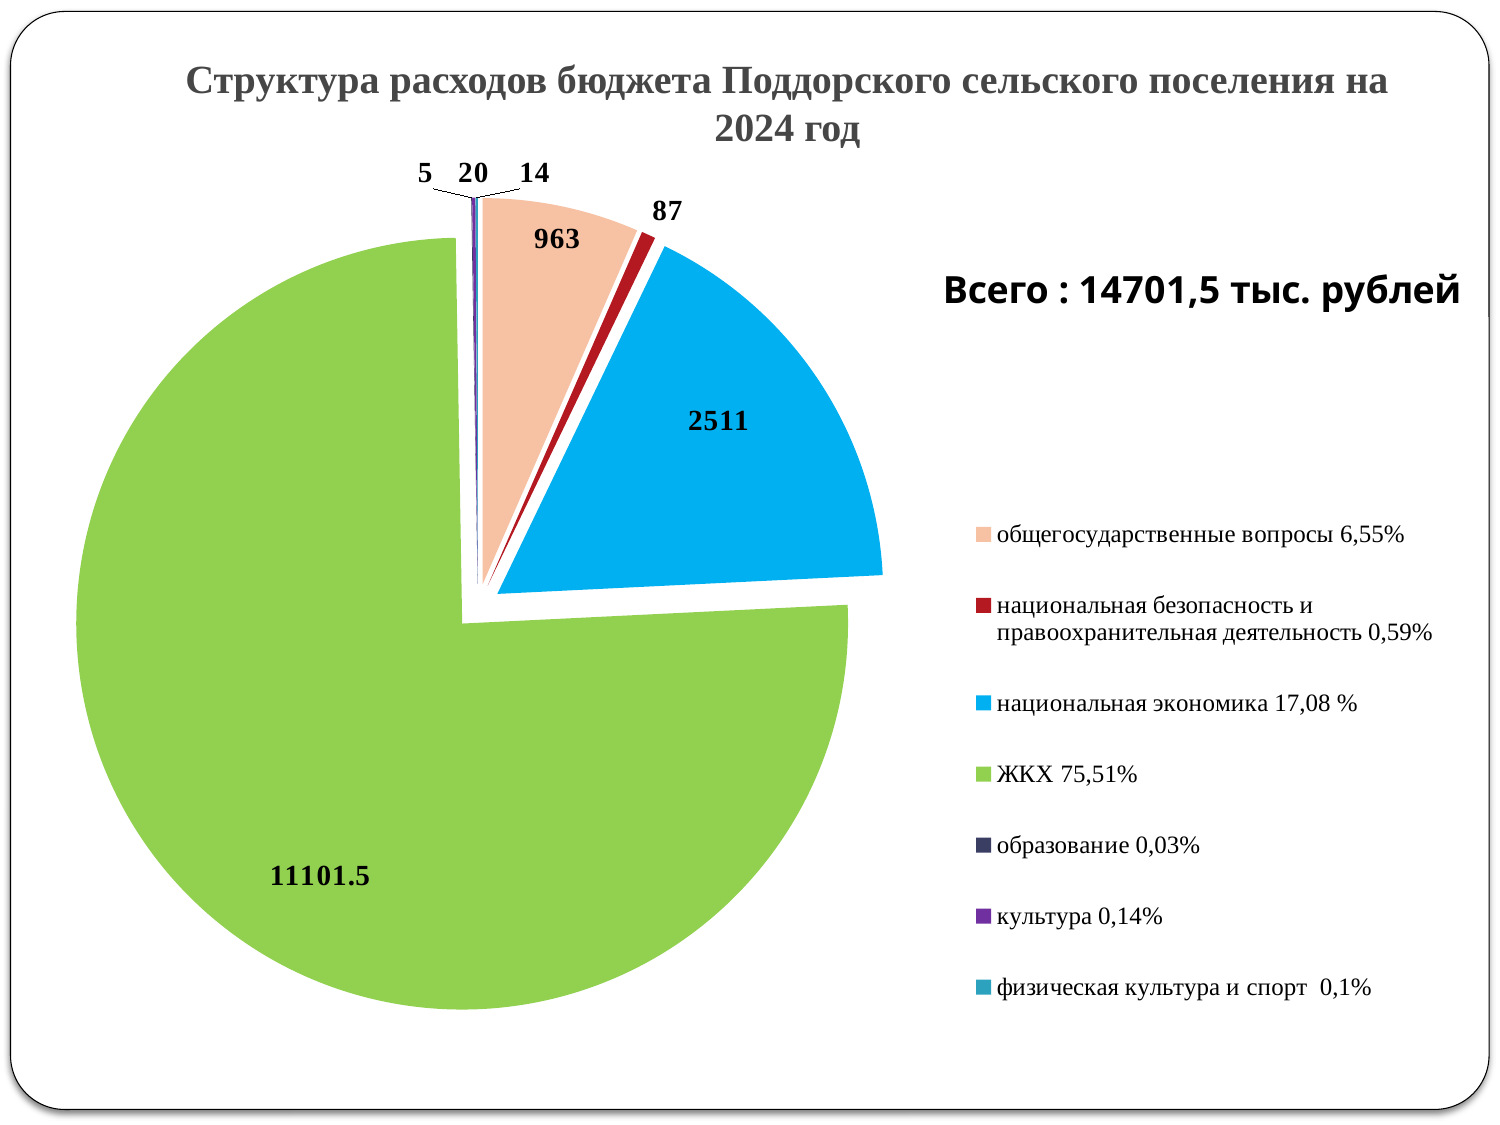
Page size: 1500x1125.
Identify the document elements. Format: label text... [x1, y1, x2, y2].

chart [0, 148, 1499, 1052]
title Структура расходов бюджета Поддорского сельского поселения на 2024 год [150, 45, 1425, 148]
